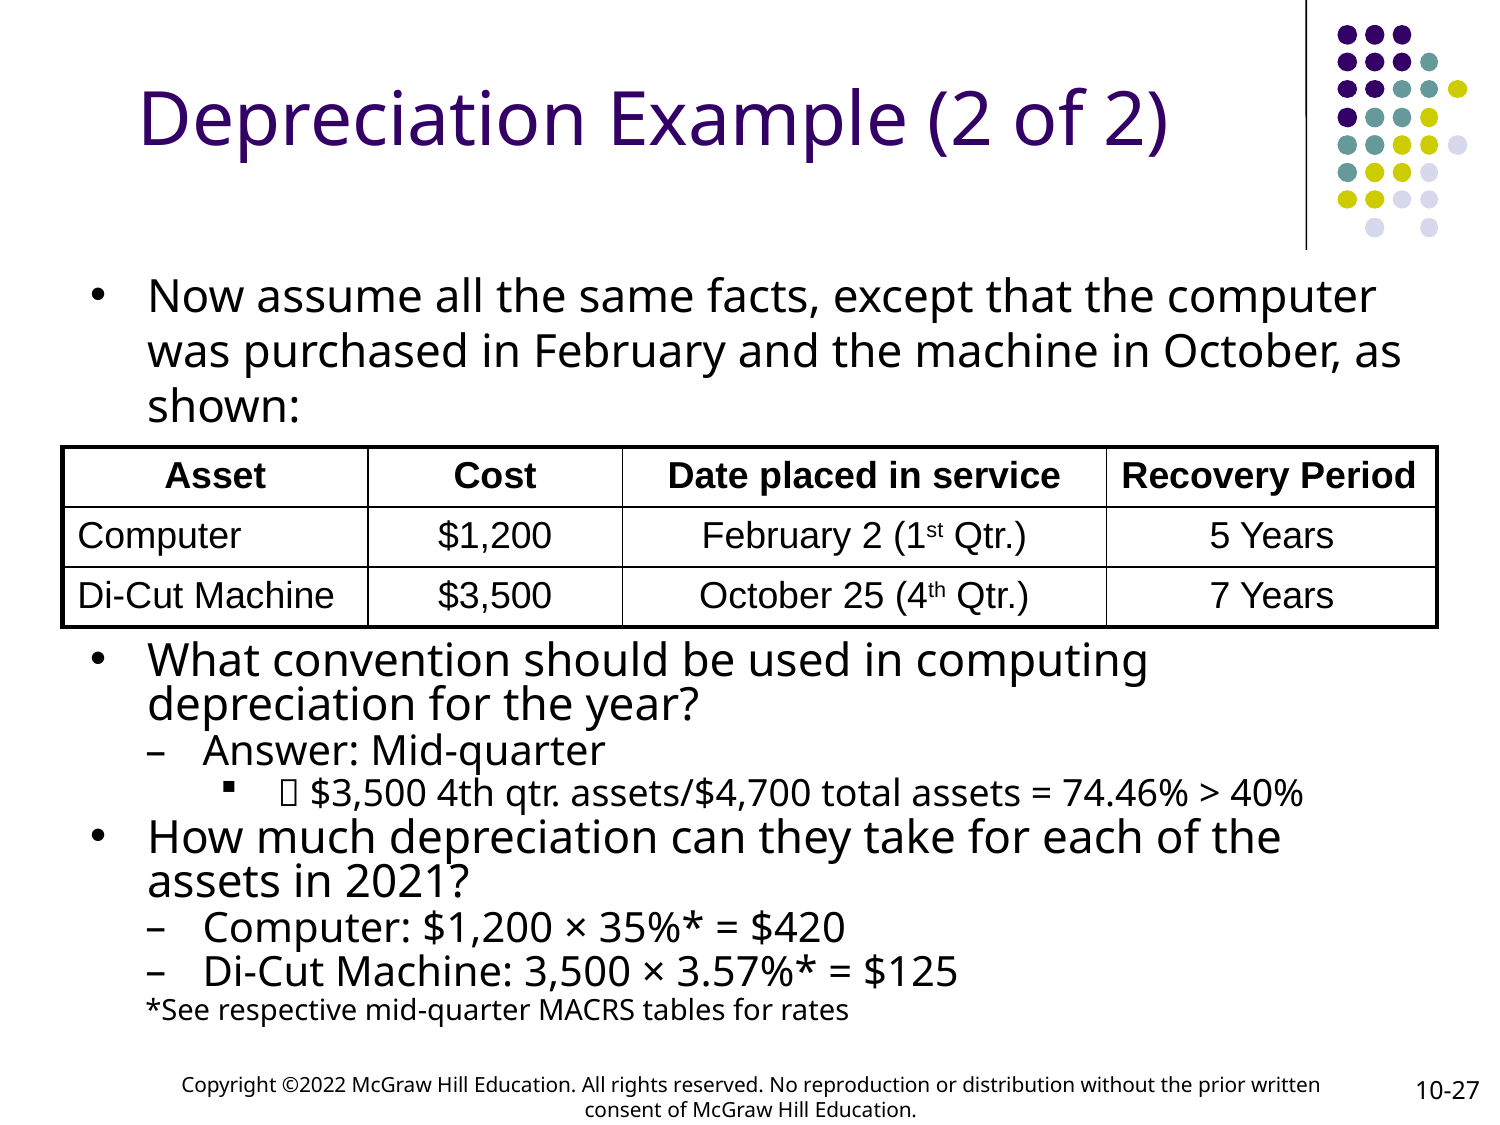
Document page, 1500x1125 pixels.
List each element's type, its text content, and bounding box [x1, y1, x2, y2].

table_cell 5 Years [1107, 508, 1435, 566]
table_header Recovery Period [1107, 449, 1435, 506]
table_cell February 2 (1st Qtr.) [623, 508, 1106, 566]
table_header Asset [65, 449, 367, 506]
table_cell October 25 (4th Qtr.) [623, 568, 1106, 625]
table_header Cost [369, 449, 622, 506]
list Now assume all the same facts, except that the computer was purchased in February and the machine in October, as shown: [75, 259, 1425, 445]
title Depreciation Example (2 of 2) [32, 8, 1275, 234]
list Now assume all the same facts, except that the computer was purchased in February and the machine in October, as shown: [75, 629, 1425, 634]
list What convention should be used in computing depreciation for the year? Answer: Mid-quarter  $3,500 4th qtr. assets/$4,700 total assets = 74.46% > 40% How much depreciation can they take for each of the assets in 2021? Computer: $1,200 × 35%* = $420 Di-Cut Machine: 3,500 × 3.57%* = $125 *See respective mid-quarter MACRS tables for rates [75, 634, 1425, 1046]
table_header Date placed in service [623, 449, 1106, 506]
table_cell $3,500 [369, 568, 622, 625]
table_cell $1,200 [369, 508, 622, 566]
table_cell Computer [65, 508, 367, 566]
slide_number 10-27 [1345, 1061, 1496, 1122]
table_cell 7 Years [1107, 568, 1435, 625]
table_cell Di-Cut Machine [65, 568, 367, 625]
